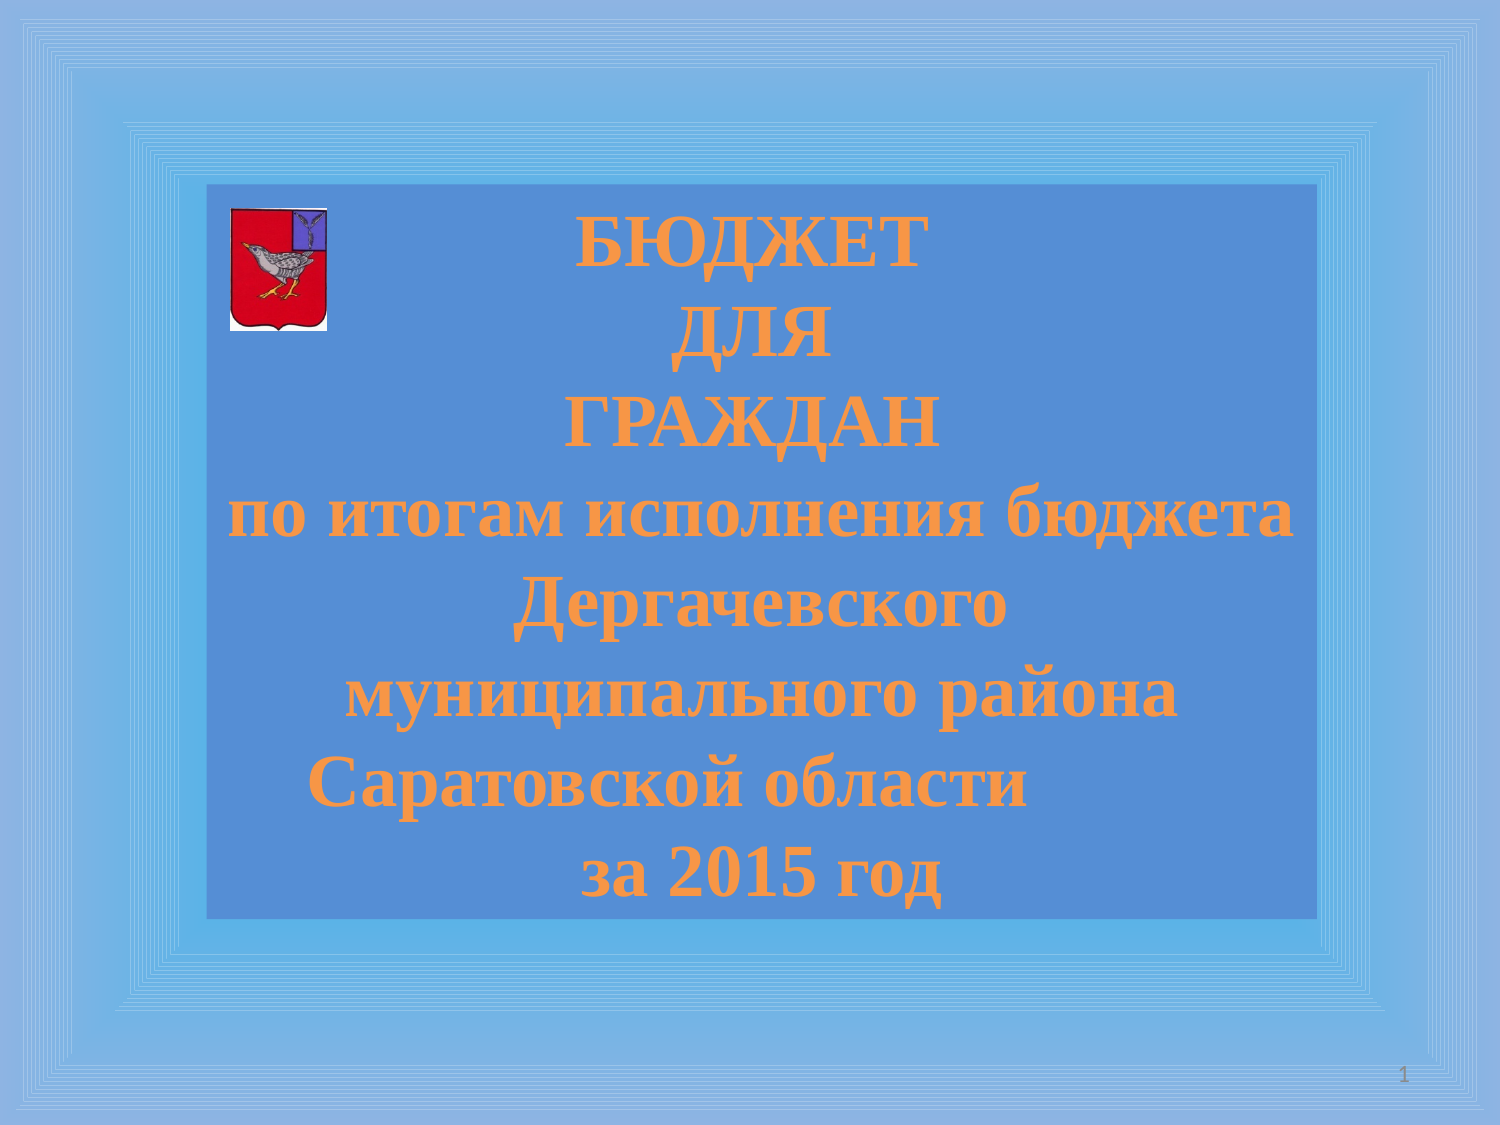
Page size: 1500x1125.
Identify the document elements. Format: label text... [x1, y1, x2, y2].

text_box БЮДЖЕТ ДЛЯ ГРАЖДАН по итогам исполнения бюджета Дергачевского муниципального района Саратовской области за 2015 год [206, 184, 1317, 920]
picture [229, 207, 327, 332]
slide_number 1 [1074, 1042, 1425, 1103]
